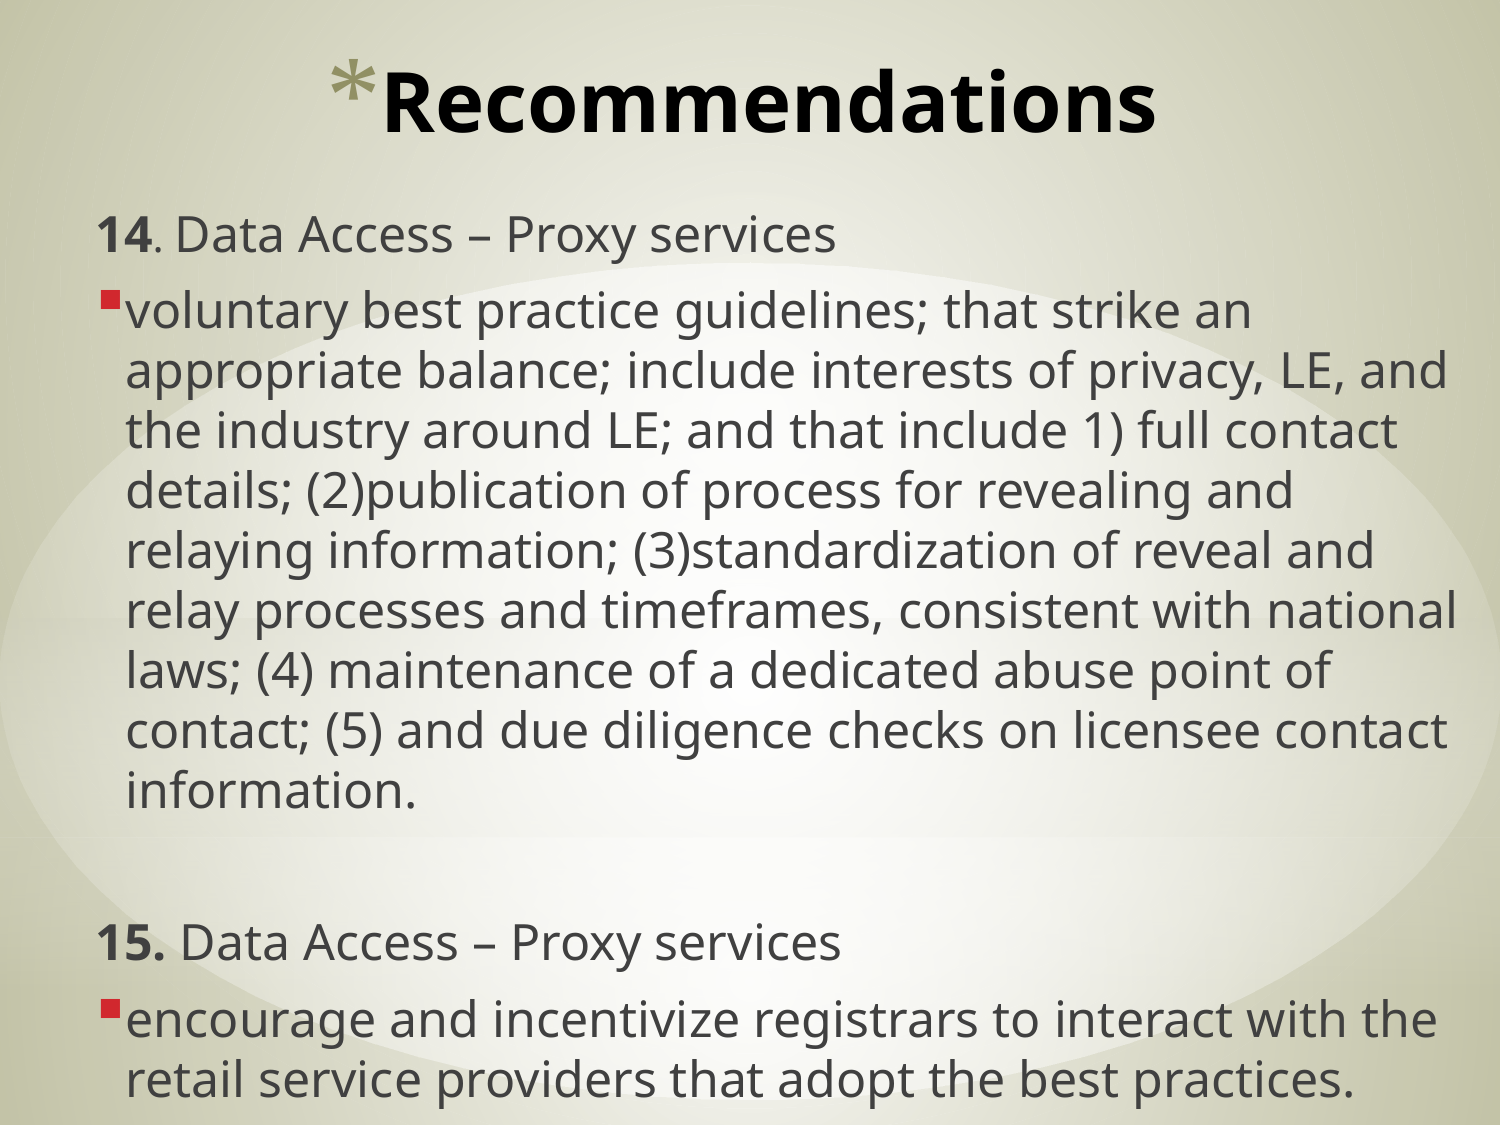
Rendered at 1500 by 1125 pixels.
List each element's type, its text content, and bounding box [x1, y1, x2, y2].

list 14. Data Access – Proxy services voluntary best practice guidelines; that strike an appropriate balance; include interests of privacy, LE, and the industry around LE; and that include 1) full contact details; (2)publication of process for revealing and relaying information; (3)standardization of reveal and relay processes and timeframes, consistent with national laws; (4) maintenance of a dedicated abuse point of contact; (5) and due diligence checks on licensee contact information. 15. Data Access – Proxy services encourage and incentivize registrars to interact with the retail service providers that adopt the best practices. [73, 194, 1479, 1073]
title Recommendations [126, 41, 1360, 194]
